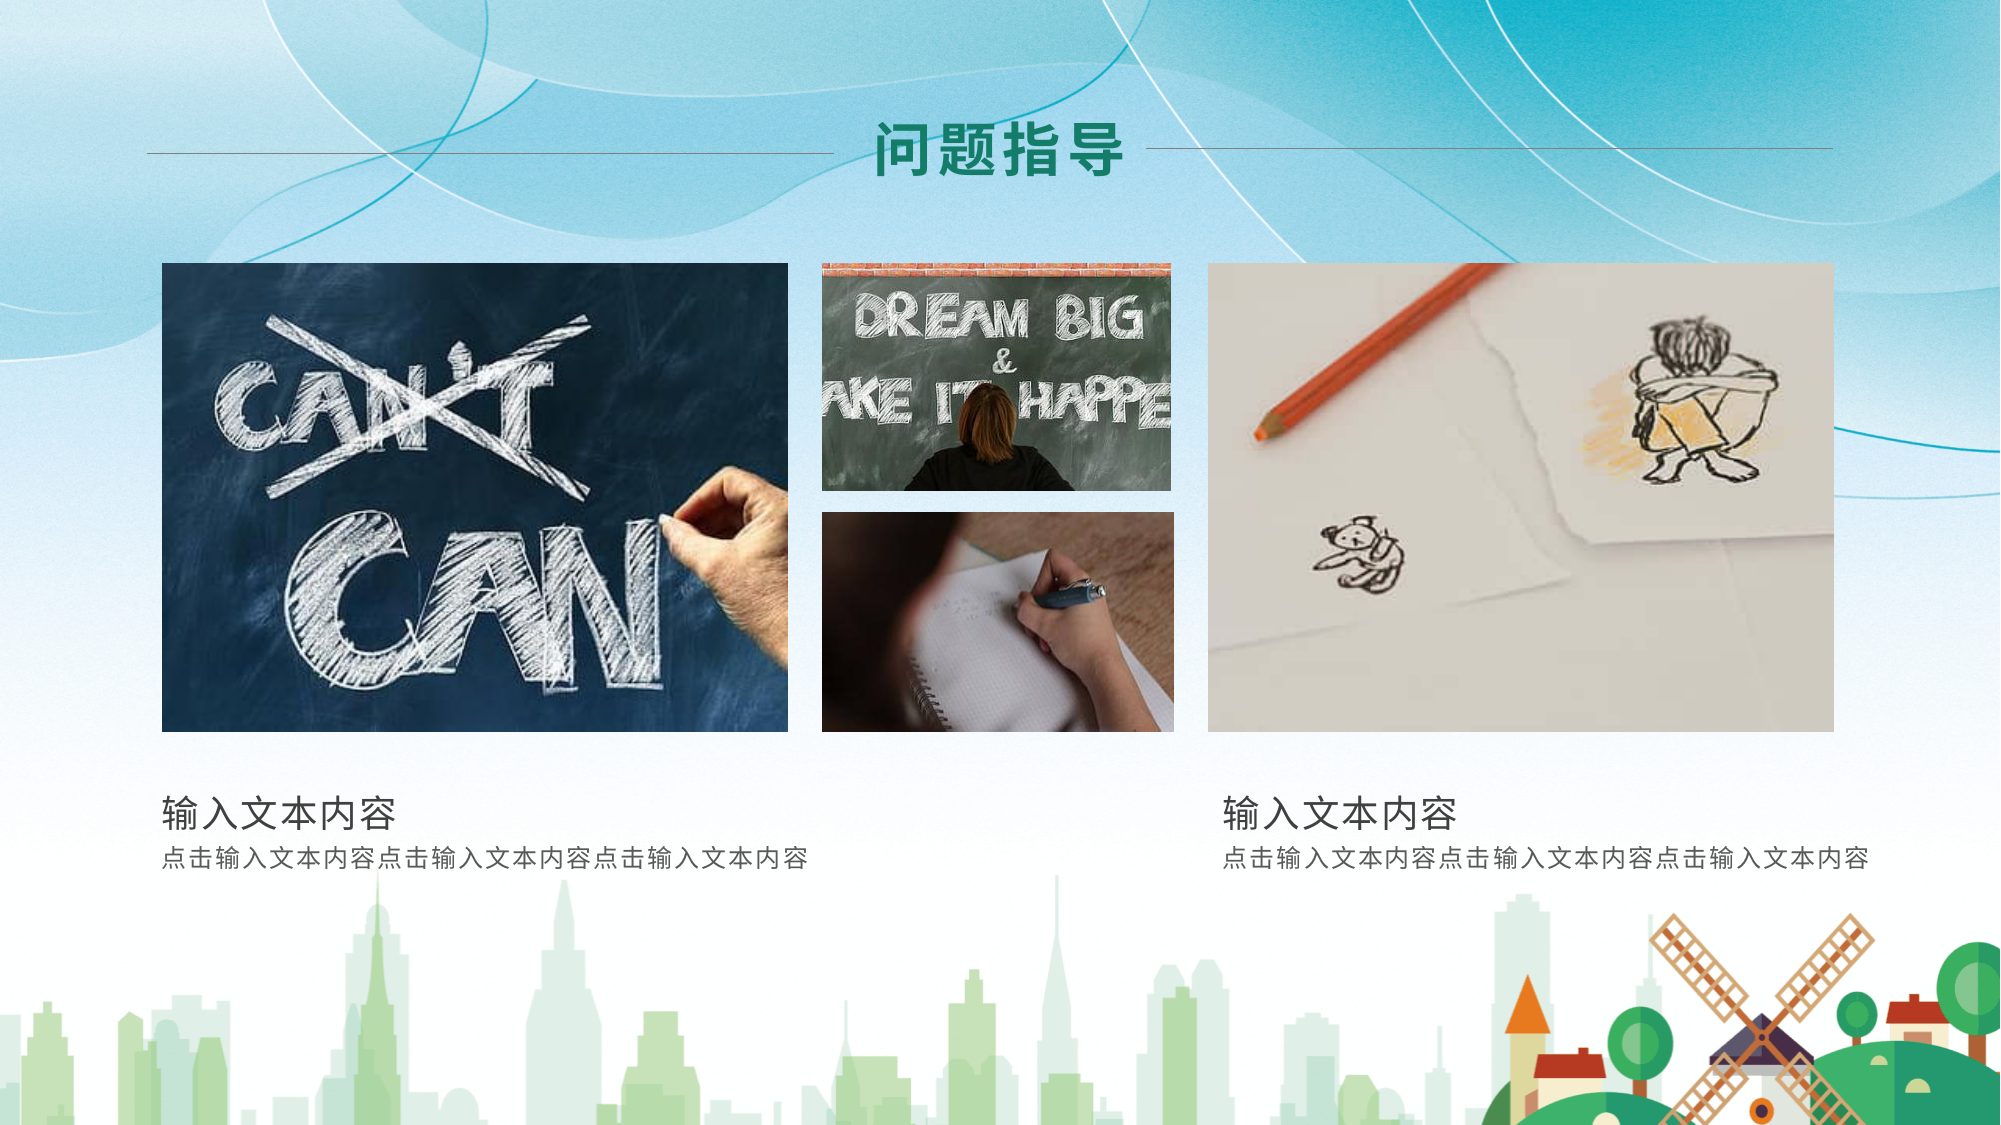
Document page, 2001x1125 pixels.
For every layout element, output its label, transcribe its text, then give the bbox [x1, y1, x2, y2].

text_box 问题指导 [859, 105, 1141, 191]
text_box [146, 782, 1208, 942]
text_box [1208, 782, 2000, 942]
picture [0, 0, 2000, 1125]
